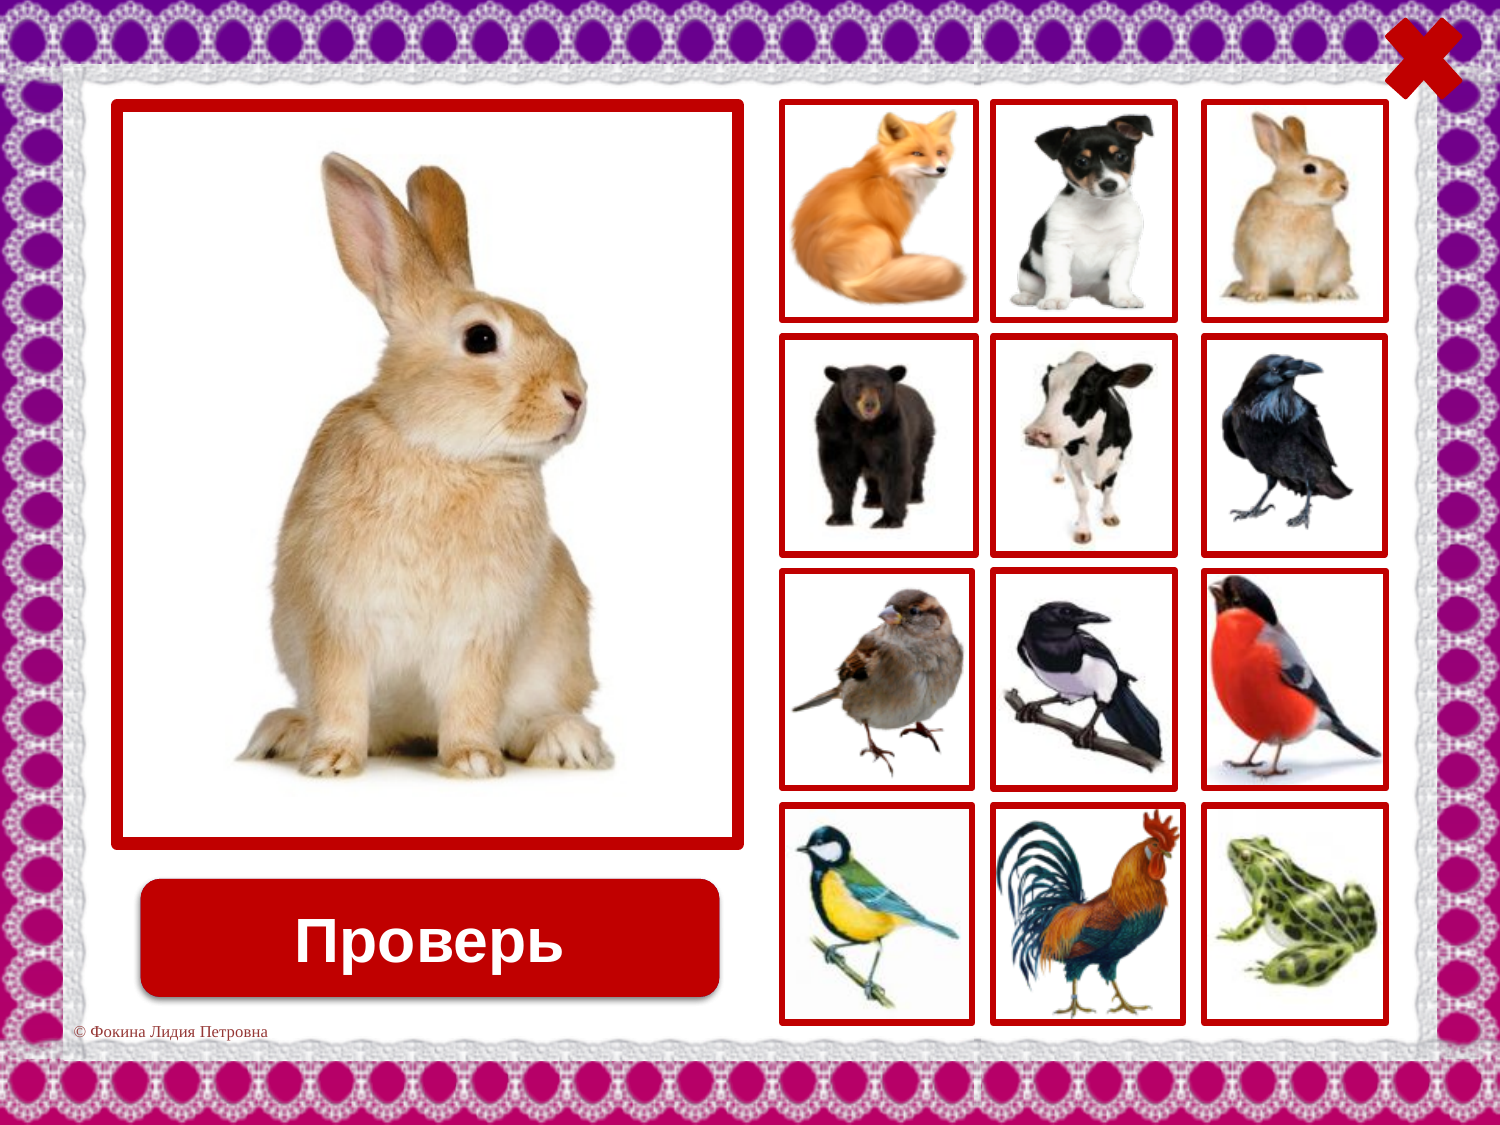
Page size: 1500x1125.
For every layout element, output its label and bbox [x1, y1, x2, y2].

picture [995, 573, 1173, 786]
picture [1206, 808, 1384, 1020]
picture [784, 339, 973, 552]
picture [1, 67, 89, 1058]
picture [1206, 573, 1384, 786]
picture [1206, 105, 1384, 318]
text_box [140, 878, 720, 998]
picture [198, 128, 680, 827]
picture [784, 574, 970, 785]
picture [784, 808, 970, 1020]
text_box [1384, 17, 1463, 100]
picture [784, 105, 973, 318]
picture [995, 339, 1173, 552]
picture [0, 0, 1500, 1125]
picture [995, 105, 1173, 318]
text_box [115, 103, 740, 846]
picture [1206, 339, 1382, 552]
picture [995, 808, 1181, 1020]
